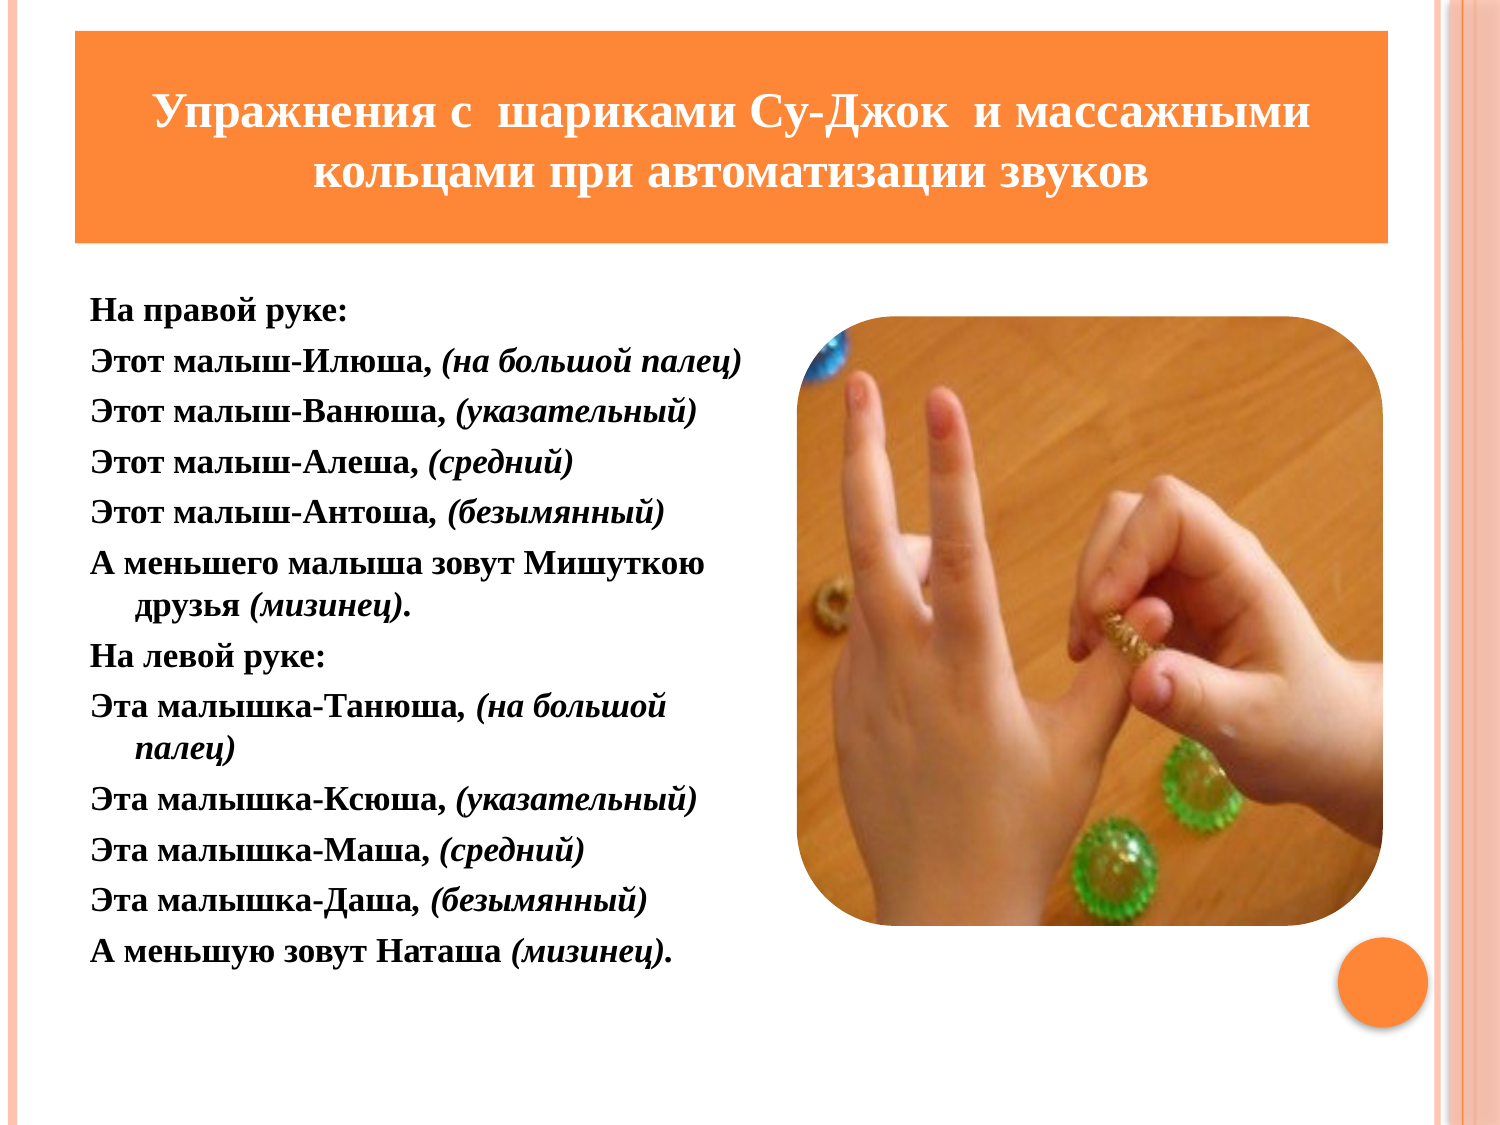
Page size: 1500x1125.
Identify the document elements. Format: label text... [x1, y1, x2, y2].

list Упражнения с шариками Су-Джок и массажными кольцами при автоматизации звуков [75, 30, 1388, 244]
list На правой руке: Этот малыш-Илюша, (на большой палец) Этот малыш-Ванюша, (указательный) Этот малыш-Алеша, (средний) Этот малыш-Антоша, (безымянный) А меньшего малыша зовут Мишуткою друзья (мизинец). На левой руке: Эта малышка-Танюша, (на большой палец) Эта малышка-Ксюша, (указательный) Эта малышка-Маша, (средний) Эта малышка-Даша, (безымянный) А меньшую зовут Наташа (мизинец). [75, 278, 762, 1025]
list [796, 315, 1384, 927]
